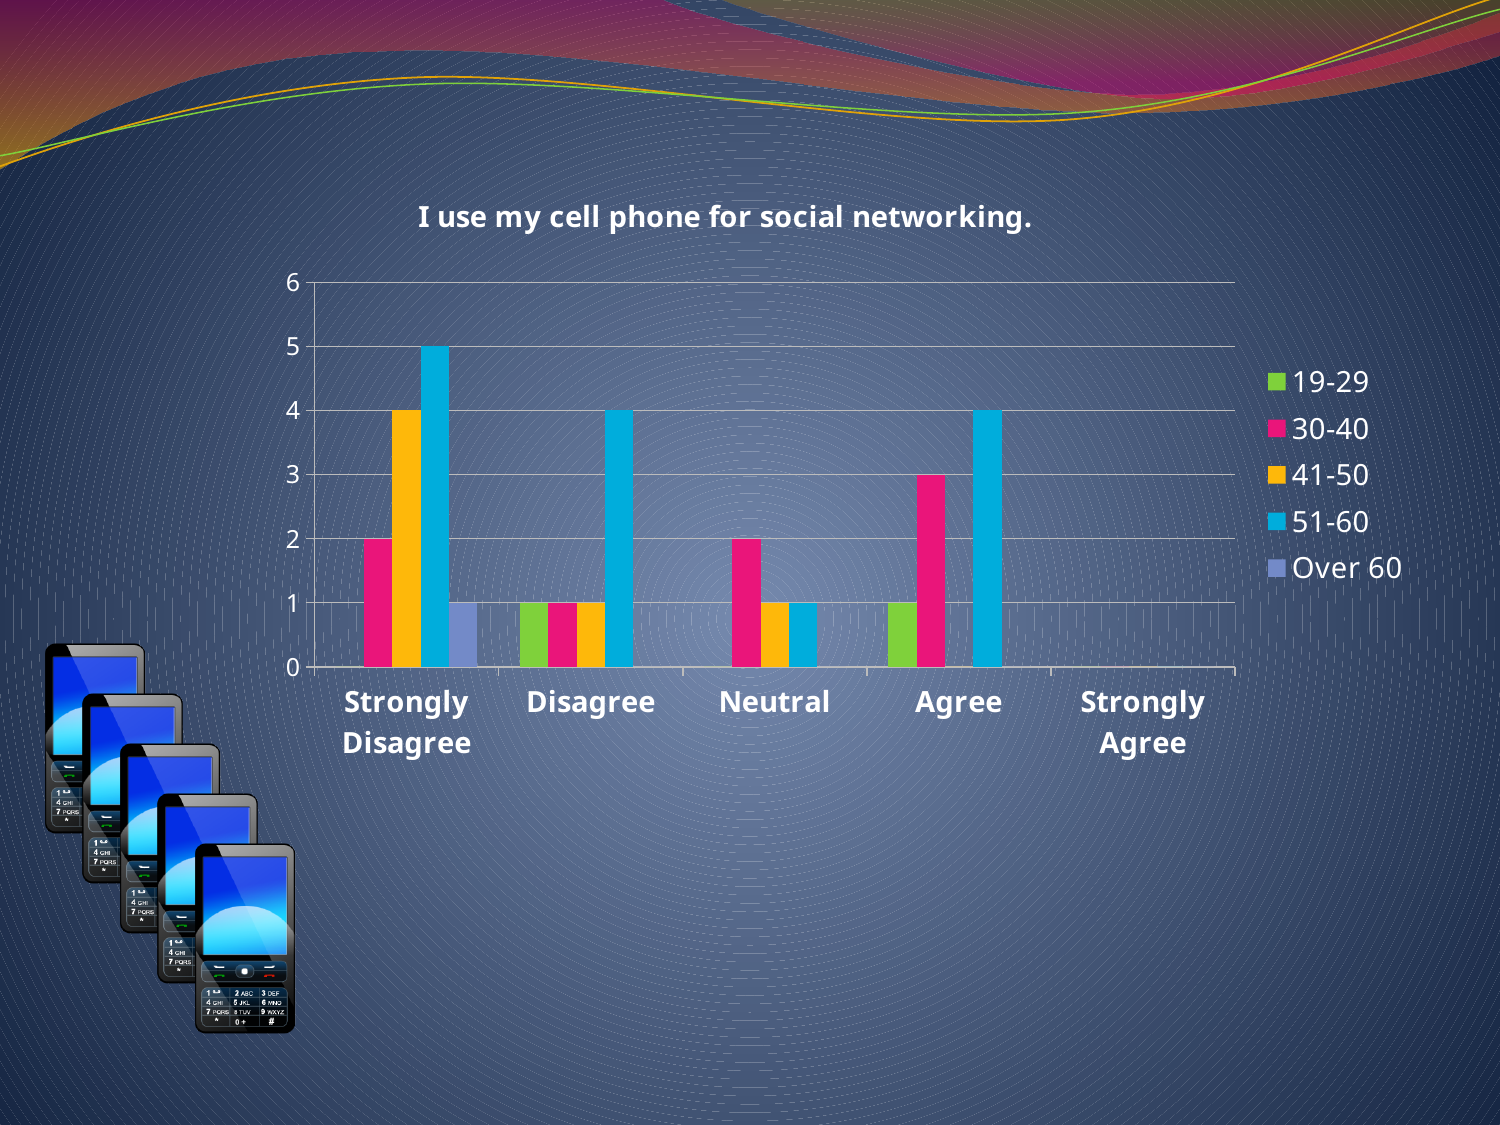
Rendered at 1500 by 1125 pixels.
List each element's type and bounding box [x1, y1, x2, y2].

picture [0, 637, 351, 1038]
chart [262, 174, 1426, 776]
